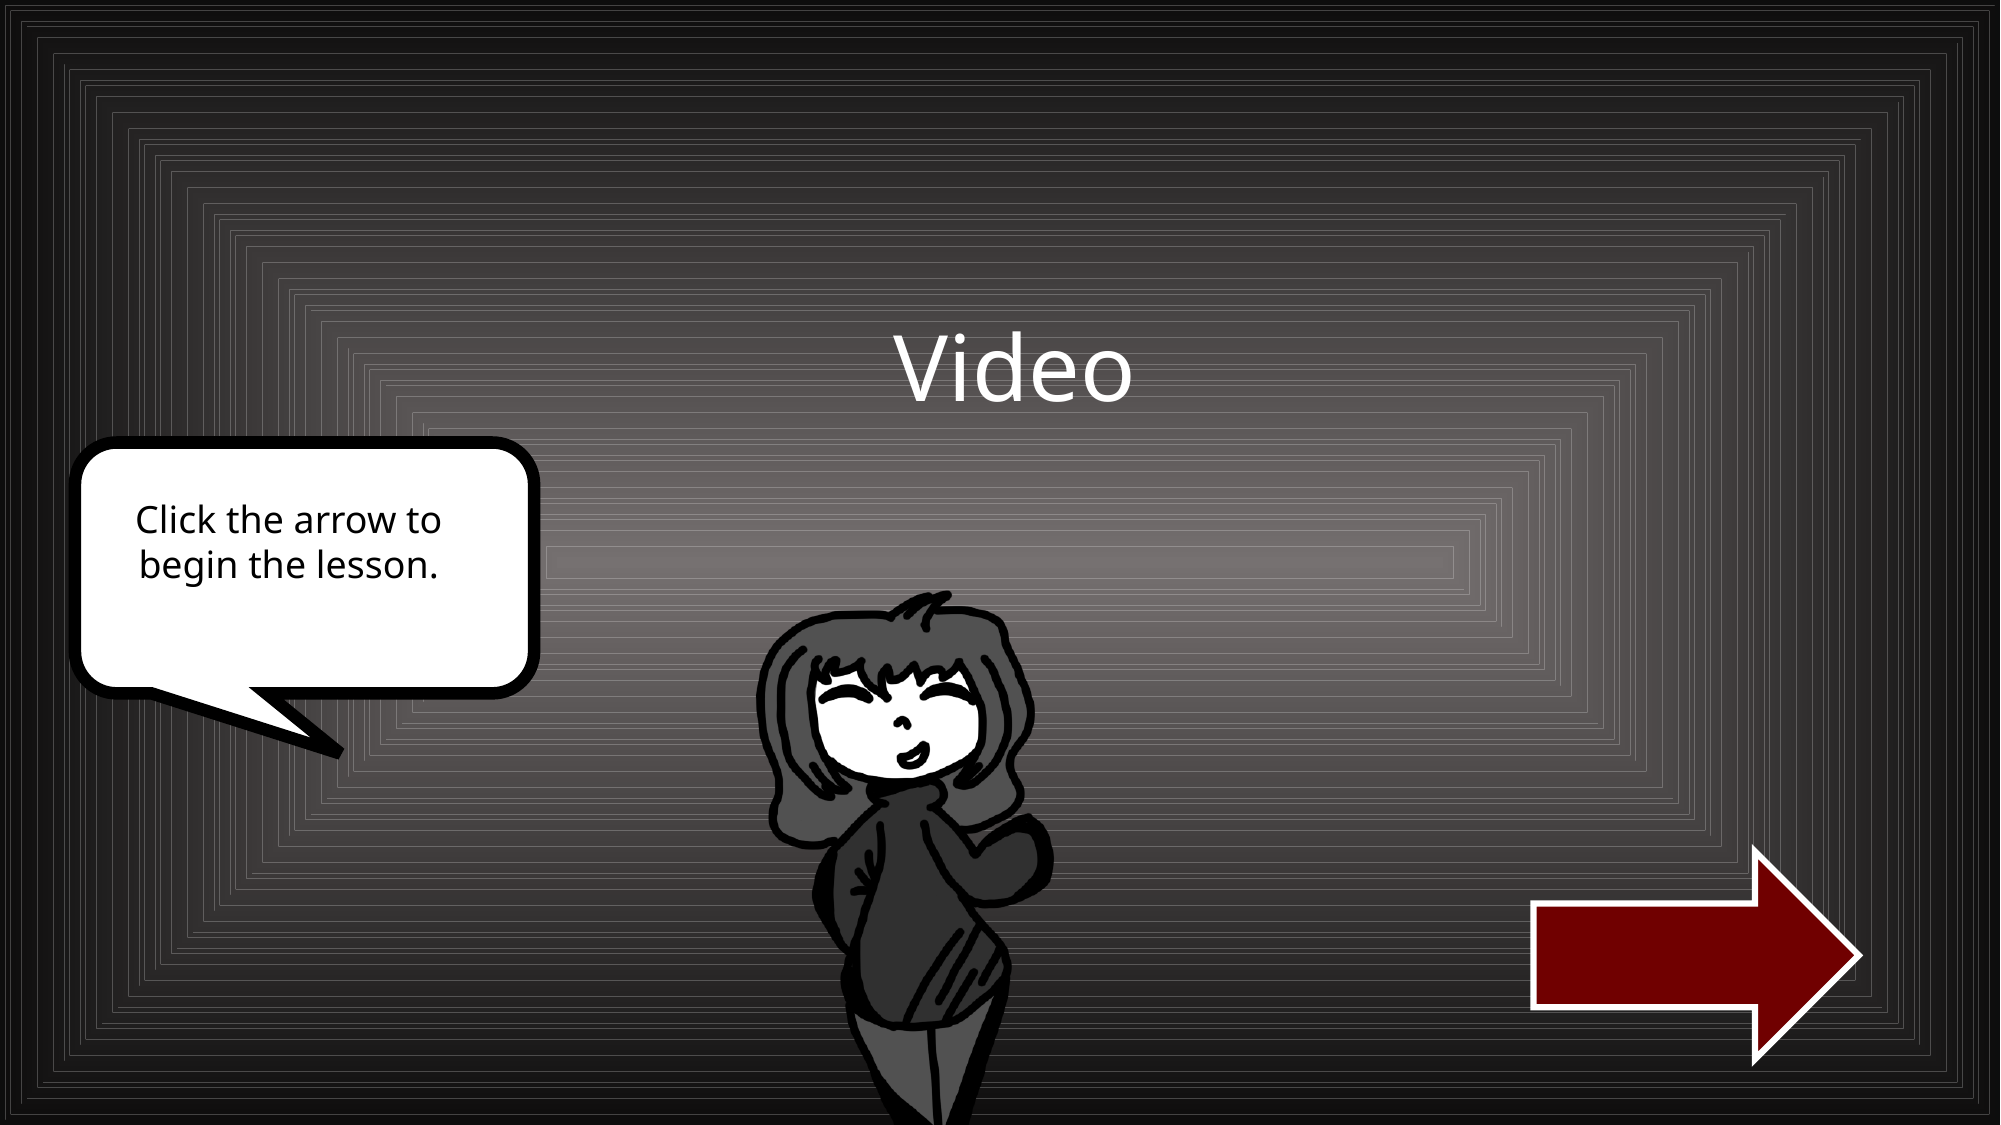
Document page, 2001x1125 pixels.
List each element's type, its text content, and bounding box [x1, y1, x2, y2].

title Video [152, 263, 1878, 481]
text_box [74, 442, 535, 754]
text_box [1532, 849, 1861, 1062]
picture [723, 539, 1090, 1125]
